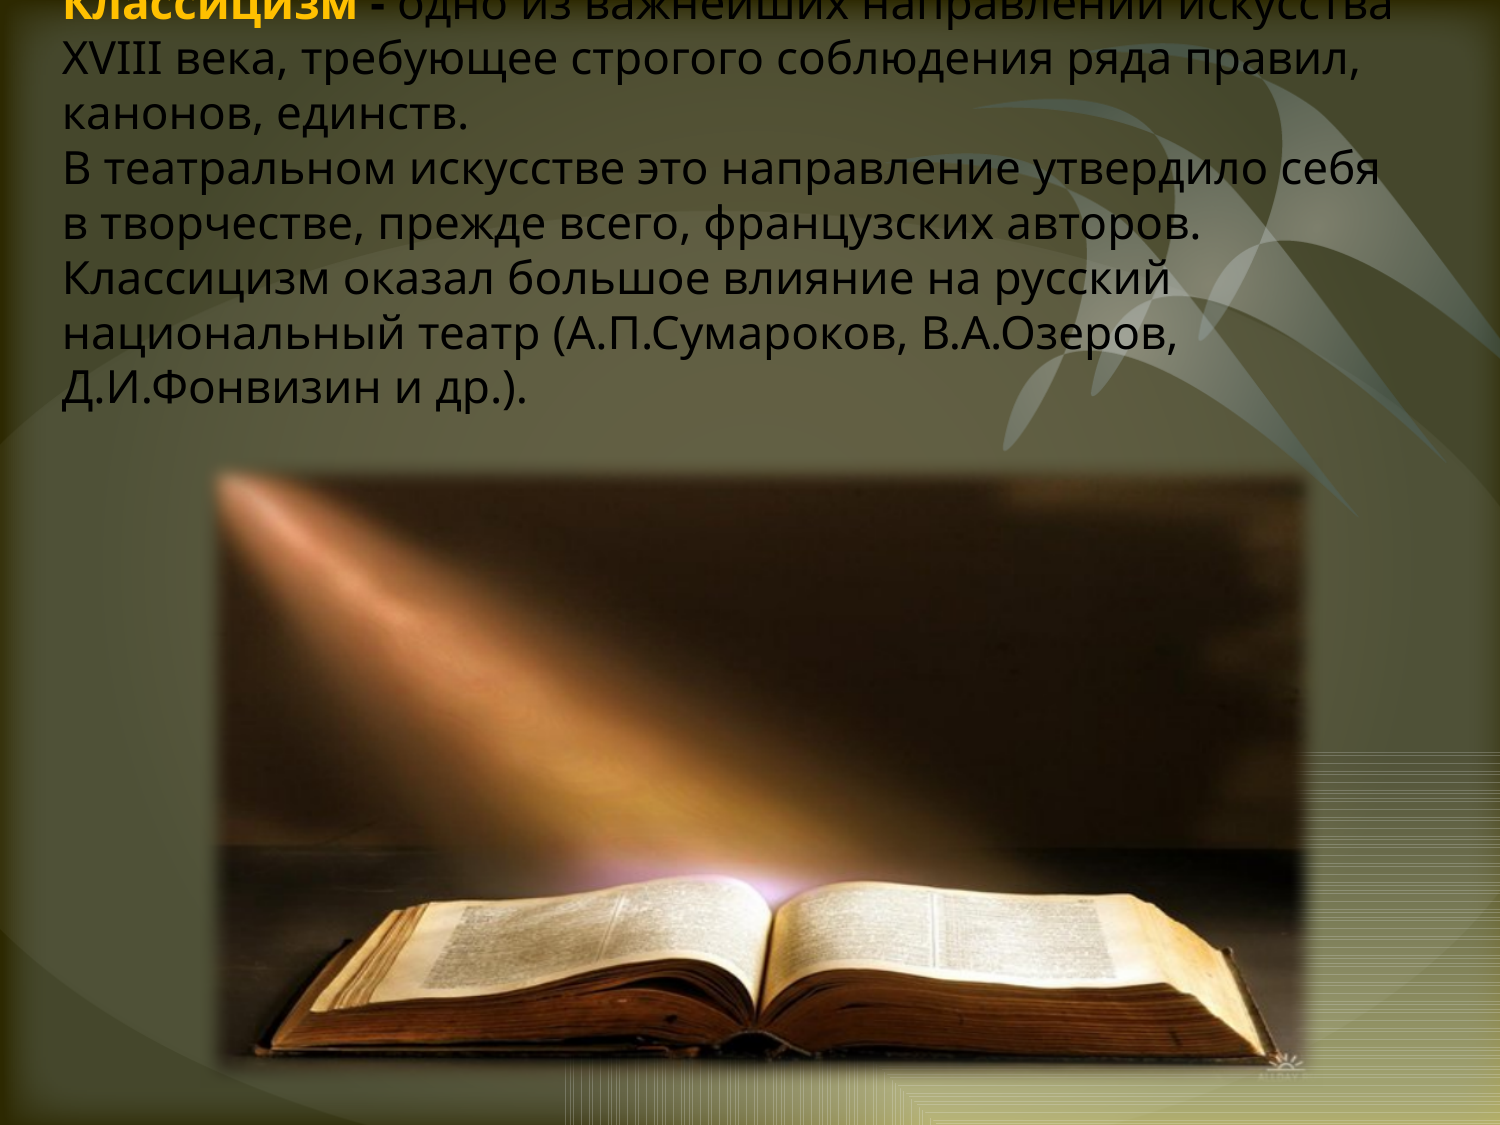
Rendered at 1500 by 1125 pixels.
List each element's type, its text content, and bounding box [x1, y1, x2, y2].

picture [0, 0, 1500, 1125]
title Классицизм - одно из важнейших направлений искусства XVIII века, требующее строгого соблюдения ряда правил, канонов, единств. В театральном искусстве это направление утвердило себя в творчестве, прежде всего, французских авторов. Классицизм оказал большое влияние на русский национальный театр (А.П.Сумароков, В.А.Озеров, Д.И.Фонвизин и др.). [46, 54, 1483, 421]
